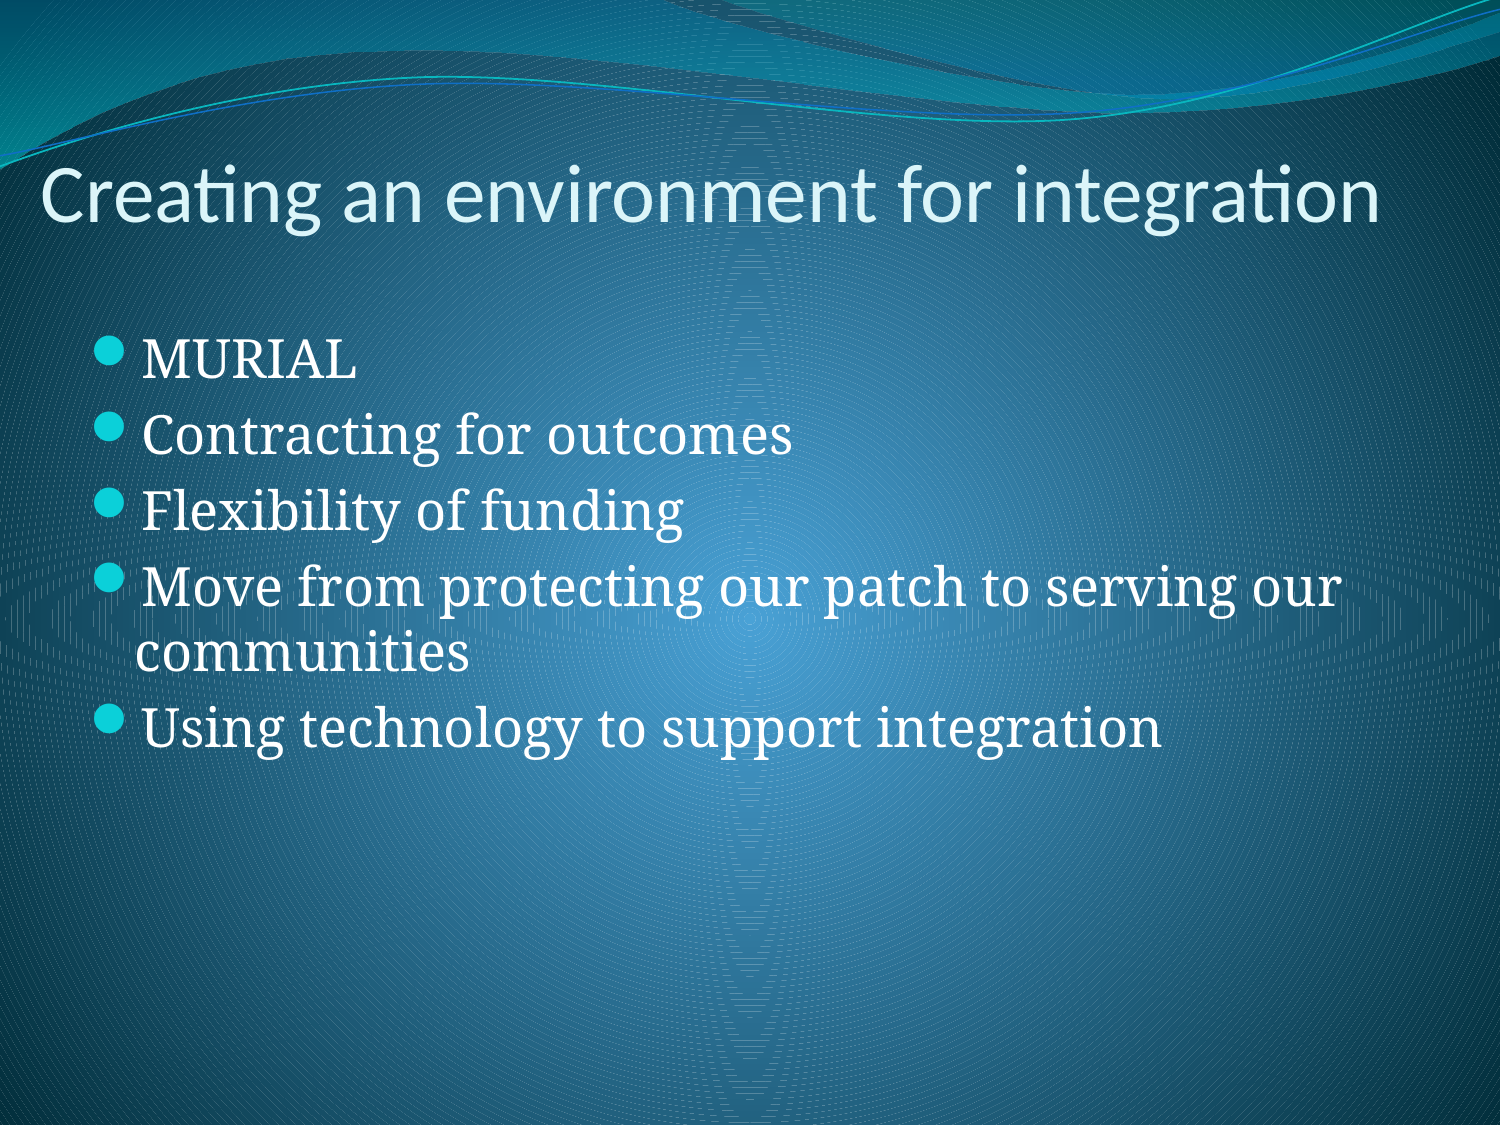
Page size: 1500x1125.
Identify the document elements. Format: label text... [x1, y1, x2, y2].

title Creating an environment for integration [40, 115, 1461, 240]
list MURIAL Contracting for outcomes Flexibility of funding Move from protecting our patch to serving our communities Using technology to support integration [75, 317, 1425, 1038]
